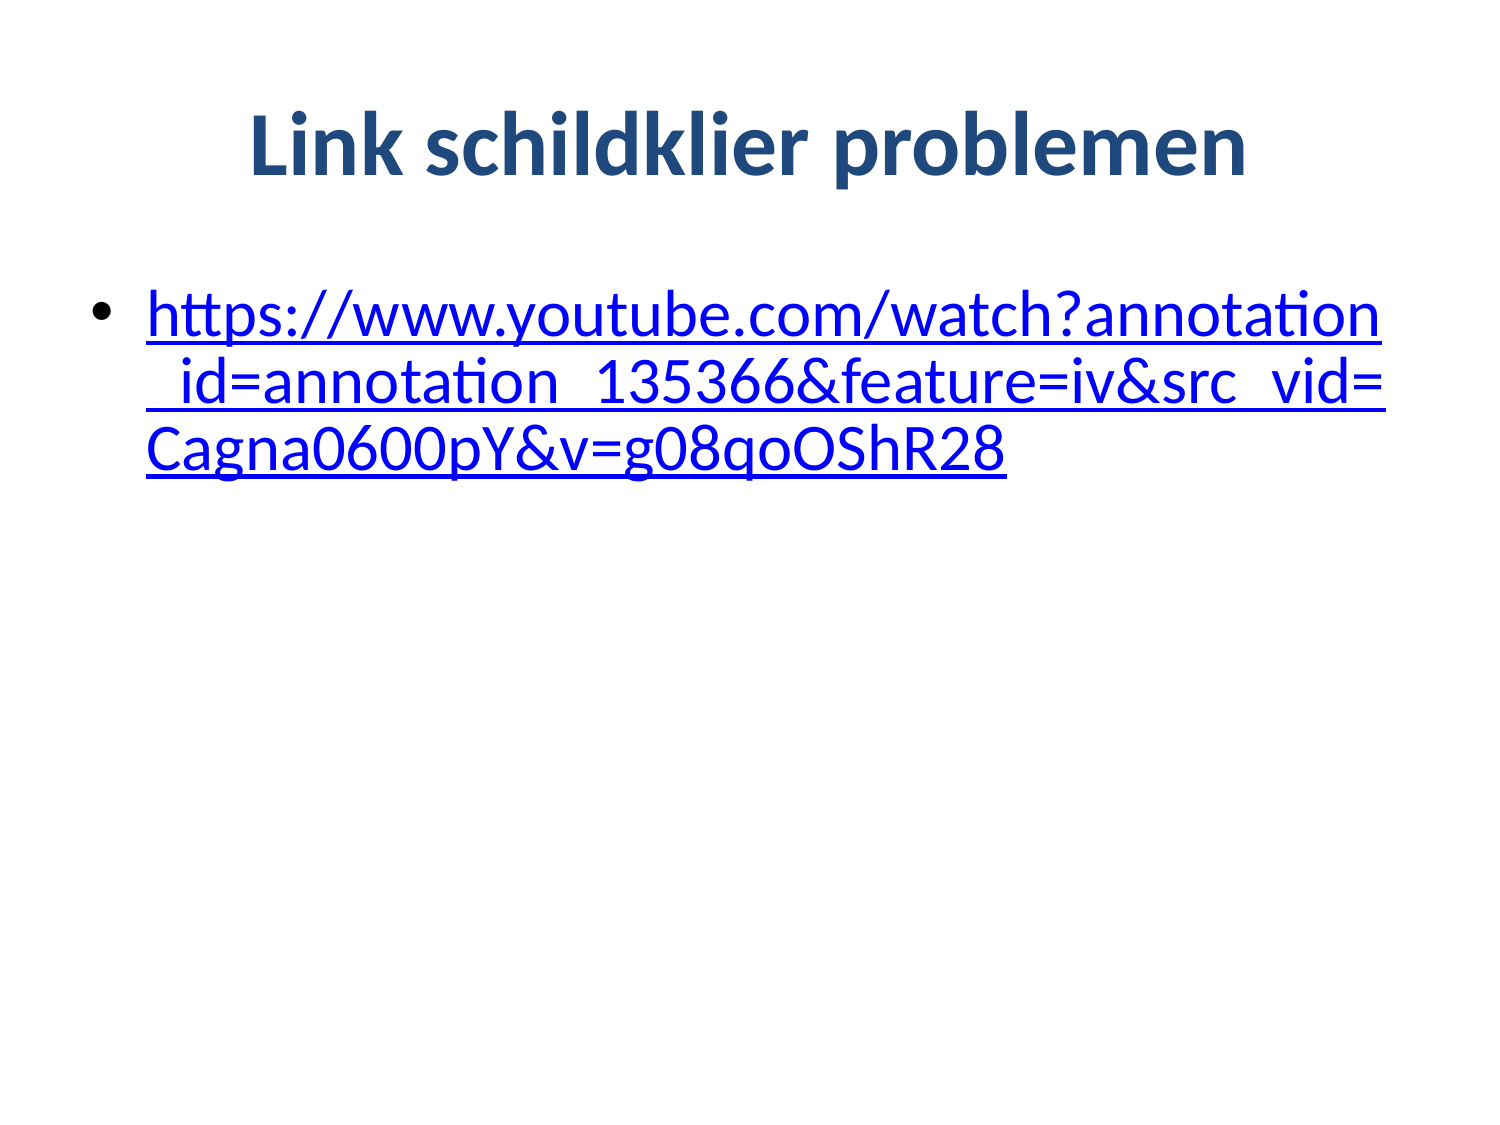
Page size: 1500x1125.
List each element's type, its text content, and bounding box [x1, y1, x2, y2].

title Link schildklier problemen [75, 45, 1425, 233]
list https://www.youtube.com/watch?annotation_id=annotation_135366&feature=iv&src_vid=Cagna0600pY&v=g08qoOShR28 [75, 262, 1425, 1005]
